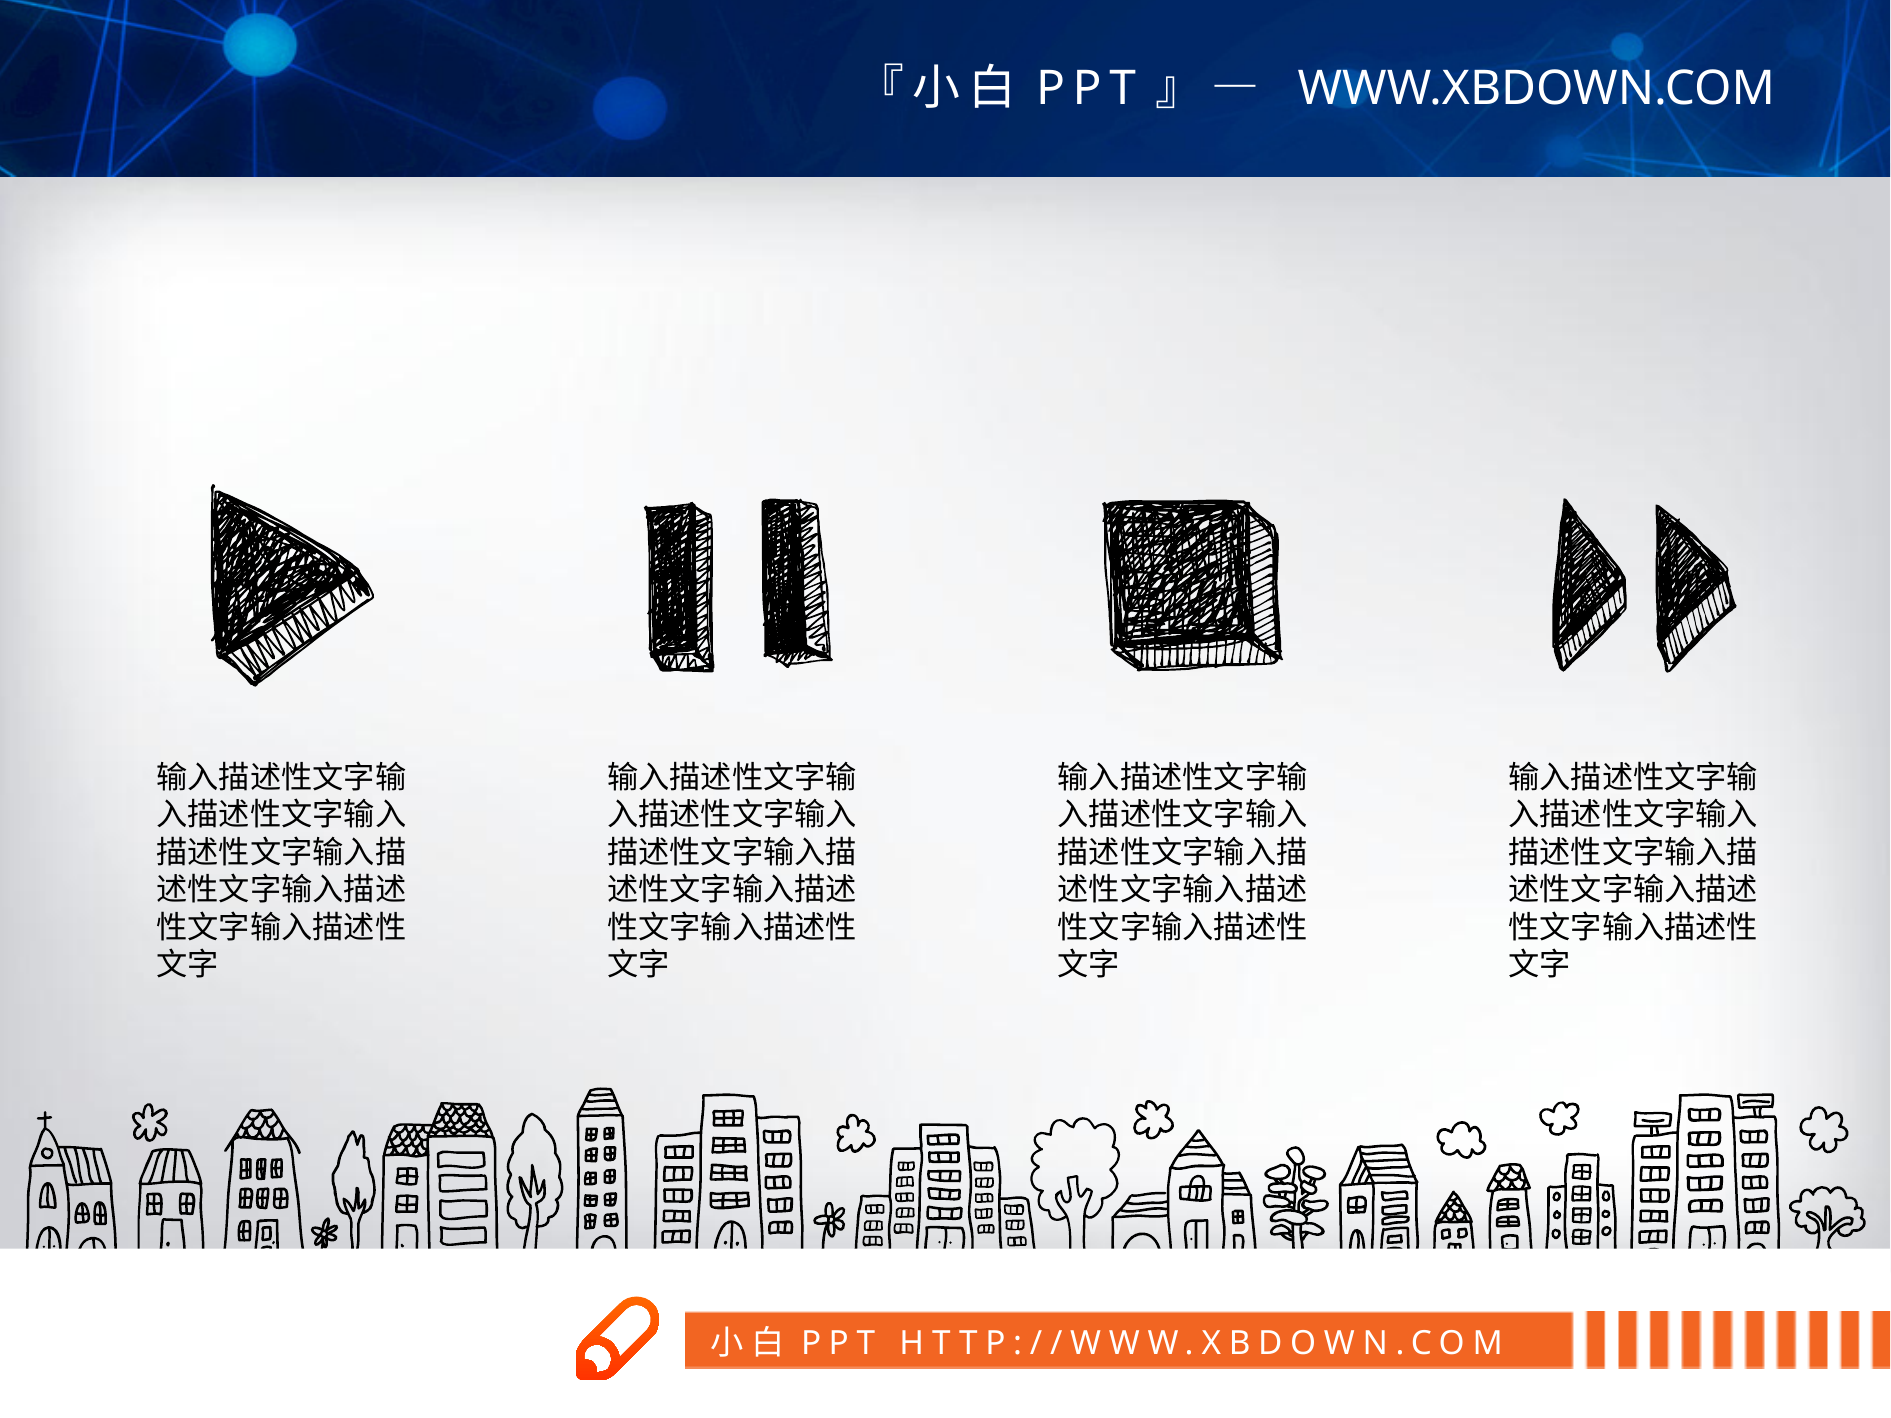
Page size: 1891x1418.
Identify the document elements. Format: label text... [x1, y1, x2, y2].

picture [335, 1135, 373, 1211]
text_box 输入描述性文字输入描述性文字输入描述性文字输入描述性文字输入描述性文字输入描述性文字 [1043, 749, 1345, 990]
picture [836, 1210, 842, 1217]
picture [588, 1096, 613, 1100]
text_box [210, 484, 375, 687]
picture [1225, 1182, 1244, 1187]
picture [698, 1097, 761, 1248]
picture [1740, 1096, 1771, 1106]
picture [29, 1167, 67, 1248]
picture [1383, 1230, 1407, 1248]
picture [1373, 1177, 1414, 1181]
picture [524, 1180, 543, 1248]
picture [891, 1150, 920, 1248]
picture [393, 1138, 401, 1144]
picture [142, 1152, 158, 1182]
picture [1305, 1168, 1323, 1177]
picture [1058, 1178, 1090, 1248]
picture [585, 1102, 616, 1108]
picture [82, 1240, 92, 1248]
picture [1352, 1233, 1357, 1248]
picture [1305, 1202, 1325, 1209]
picture [1001, 1199, 1032, 1248]
picture [579, 1117, 625, 1248]
picture [1711, 1228, 1723, 1248]
picture [409, 1146, 414, 1154]
picture [268, 1116, 276, 1125]
picture [1548, 1188, 1565, 1248]
picture [1114, 1217, 1169, 1248]
picture [1118, 1210, 1166, 1215]
picture [1496, 1173, 1503, 1180]
picture [758, 1118, 801, 1248]
picture [164, 1151, 174, 1181]
picture [96, 1151, 109, 1182]
picture [1819, 1209, 1850, 1248]
picture [1342, 1185, 1372, 1248]
picture [858, 1197, 889, 1248]
picture [140, 1183, 201, 1248]
picture [1274, 1212, 1305, 1222]
picture [184, 1152, 198, 1181]
picture [258, 1222, 276, 1248]
picture [1691, 1229, 1708, 1248]
picture [1367, 1161, 1407, 1167]
picture [1174, 1156, 1219, 1167]
picture [1271, 1185, 1294, 1191]
picture [95, 1240, 103, 1248]
picture [1225, 1175, 1240, 1179]
text_box 输入描述性文字输入描述性文字输入描述性文字输入描述性文字输入描述性文字输入描述性文字 [141, 749, 444, 990]
picture [1633, 1134, 1676, 1248]
picture [1599, 1186, 1614, 1248]
picture [255, 1117, 263, 1127]
picture [67, 1149, 80, 1183]
picture [1567, 1156, 1597, 1248]
picture [1456, 1212, 1463, 1218]
picture [827, 1205, 831, 1215]
picture [1273, 1227, 1287, 1233]
picture [1183, 1148, 1213, 1153]
picture [1502, 1180, 1509, 1188]
picture [227, 1139, 301, 1248]
text_box [1102, 499, 1284, 672]
picture [33, 1131, 61, 1164]
picture [1266, 1197, 1288, 1205]
picture [1504, 1237, 1516, 1248]
picture [1295, 1168, 1302, 1209]
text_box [1552, 497, 1737, 674]
picture [733, 1224, 744, 1248]
picture [1289, 1150, 1302, 1163]
picture [1436, 1223, 1472, 1248]
picture [1508, 1172, 1517, 1178]
picture [1675, 1096, 1737, 1248]
picture [1363, 1154, 1405, 1159]
picture [685, 1311, 1891, 1369]
picture [946, 1230, 962, 1248]
picture [1124, 1204, 1166, 1210]
picture [401, 1131, 407, 1138]
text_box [643, 498, 834, 673]
picture [1361, 1171, 1368, 1182]
picture [971, 1149, 999, 1248]
picture [581, 1110, 619, 1114]
text_box 输入描述性文字输入描述性文字输入描述性文字输入描述性文字输入描述性文字输入描述性文字 [592, 749, 895, 990]
picture [384, 1156, 428, 1248]
picture [1792, 1189, 1863, 1234]
picture [274, 1124, 281, 1137]
picture [1490, 1182, 1497, 1189]
picture [1302, 1225, 1321, 1233]
picture [1374, 1184, 1416, 1248]
picture [927, 1229, 944, 1248]
picture [420, 1132, 427, 1138]
picture [1637, 1114, 1669, 1124]
picture [1130, 1195, 1166, 1202]
picture [1236, 1237, 1241, 1248]
picture [1033, 1120, 1117, 1218]
picture [262, 1124, 270, 1136]
picture [1170, 1167, 1223, 1248]
picture [1295, 1226, 1301, 1248]
picture [1187, 1222, 1194, 1248]
picture [244, 1119, 251, 1127]
picture [509, 1116, 560, 1226]
picture [1127, 1236, 1157, 1248]
picture [1198, 1222, 1205, 1248]
picture [152, 1151, 166, 1182]
picture [60, 1149, 74, 1183]
picture [1809, 1214, 1819, 1221]
text_box 输入描述性文字输入描述性文字输入描述性文字输入描述性文字输入描述性文字输入描述性文字 [1493, 749, 1796, 990]
picture [595, 1238, 613, 1248]
picture [175, 1152, 185, 1180]
picture [1512, 1166, 1520, 1171]
picture [86, 1150, 99, 1182]
picture [77, 1149, 90, 1183]
picture [1735, 1118, 1777, 1248]
picture [919, 1126, 971, 1248]
picture [1224, 1196, 1253, 1248]
picture [397, 1146, 404, 1152]
picture [429, 1138, 495, 1248]
picture [817, 1218, 827, 1222]
picture [163, 1221, 183, 1248]
picture [1355, 1164, 1364, 1182]
picture [1190, 1142, 1206, 1146]
picture [51, 1230, 58, 1248]
picture [0, 0, 1891, 1248]
picture [398, 1227, 415, 1248]
picture [1362, 1147, 1404, 1152]
picture [248, 1127, 258, 1136]
picture [69, 1185, 114, 1248]
picture [657, 1135, 699, 1248]
picture [39, 1230, 48, 1248]
picture [1491, 1191, 1529, 1248]
picture [347, 1205, 362, 1248]
picture [717, 1224, 730, 1248]
picture [1514, 1180, 1523, 1188]
picture [1268, 1167, 1288, 1177]
picture [1303, 1184, 1314, 1192]
picture [1370, 1168, 1411, 1175]
picture [1344, 1152, 1360, 1183]
